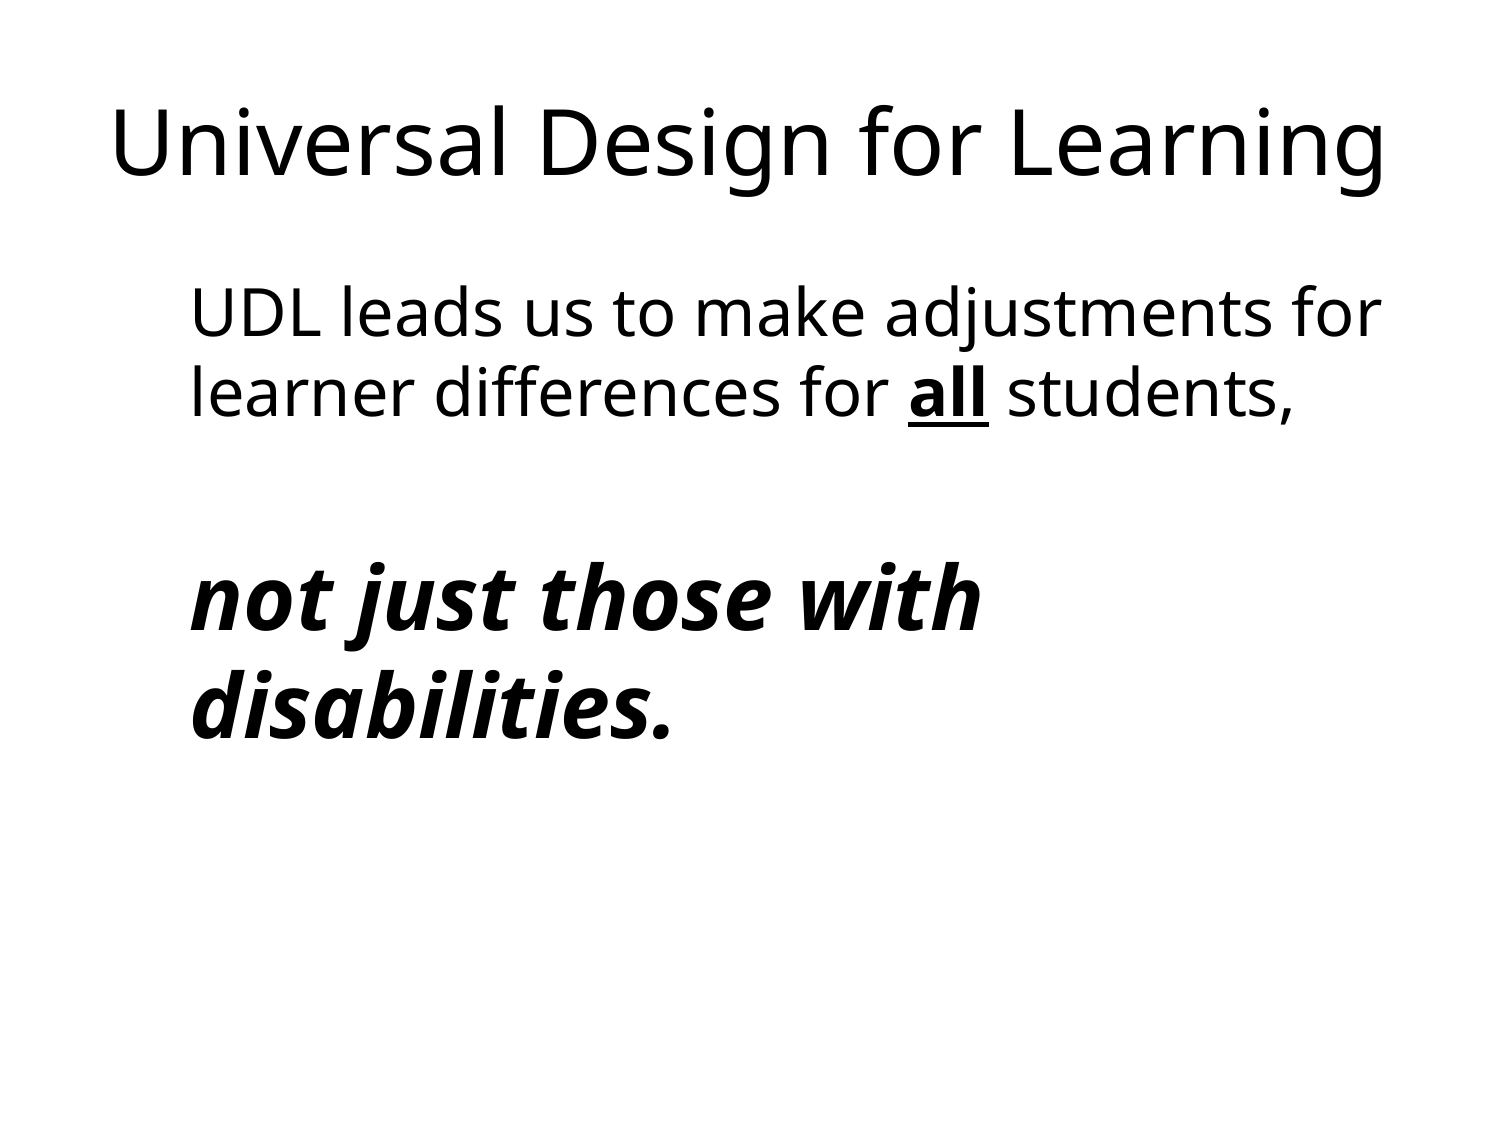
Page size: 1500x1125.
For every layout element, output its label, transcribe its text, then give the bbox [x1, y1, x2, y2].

list UDL leads us to make adjustments for learner differences for all students, not just those with disabilities. [75, 262, 1425, 1005]
title Universal Design for Learning [75, 45, 1425, 233]
